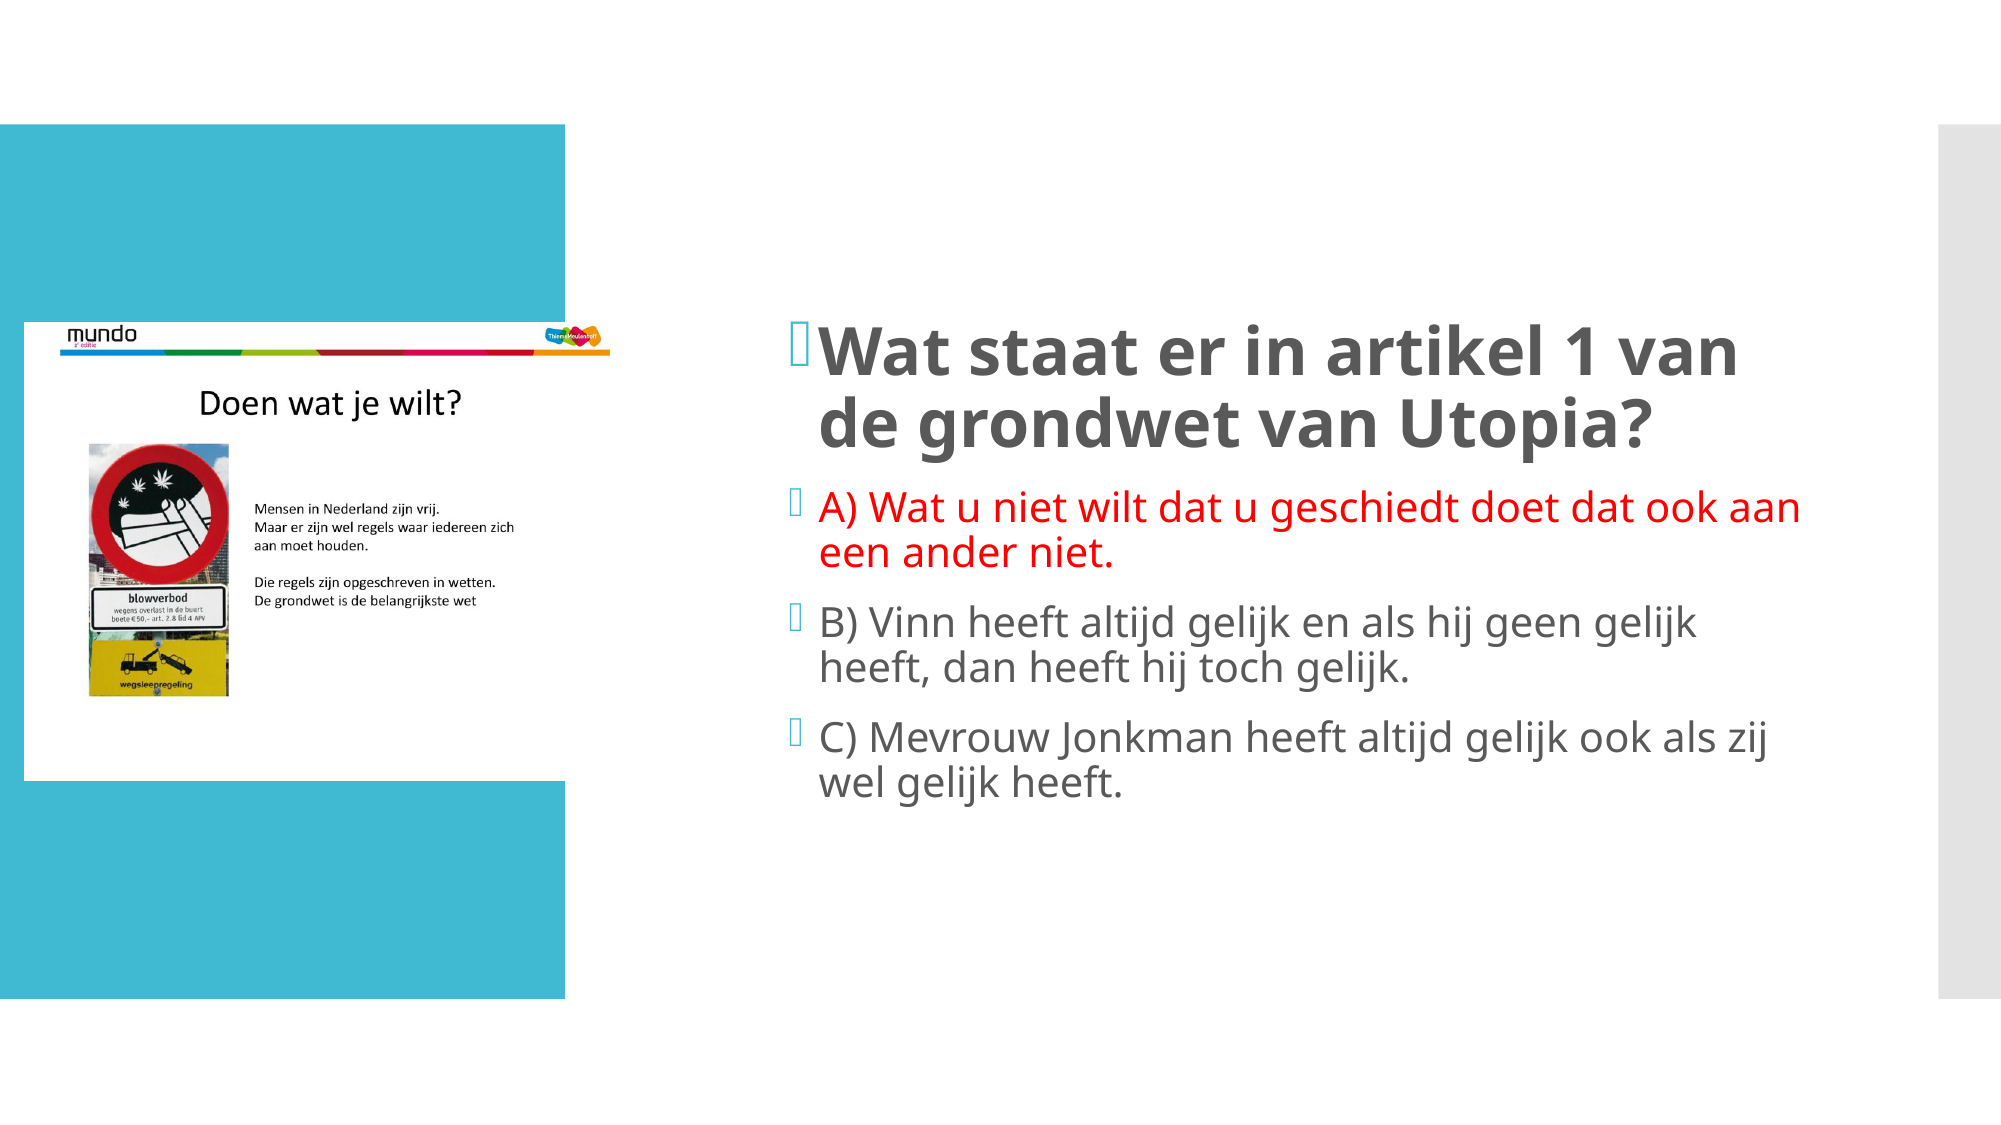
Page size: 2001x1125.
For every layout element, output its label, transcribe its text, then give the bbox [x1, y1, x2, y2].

picture [24, 322, 635, 782]
list Wat staat er in artikel 1 van de grondwet van Utopia? A) Wat u niet wilt dat u geschiedt doet dat ook aan een ander niet. B) Vinn heeft altijd gelijk en als hij geen gelijk heeft, dan heeft hij toch gelijk. C) Mevrouw Jonkman heeft altijd gelijk ook als zij wel gelijk heeft. [773, 142, 1835, 983]
